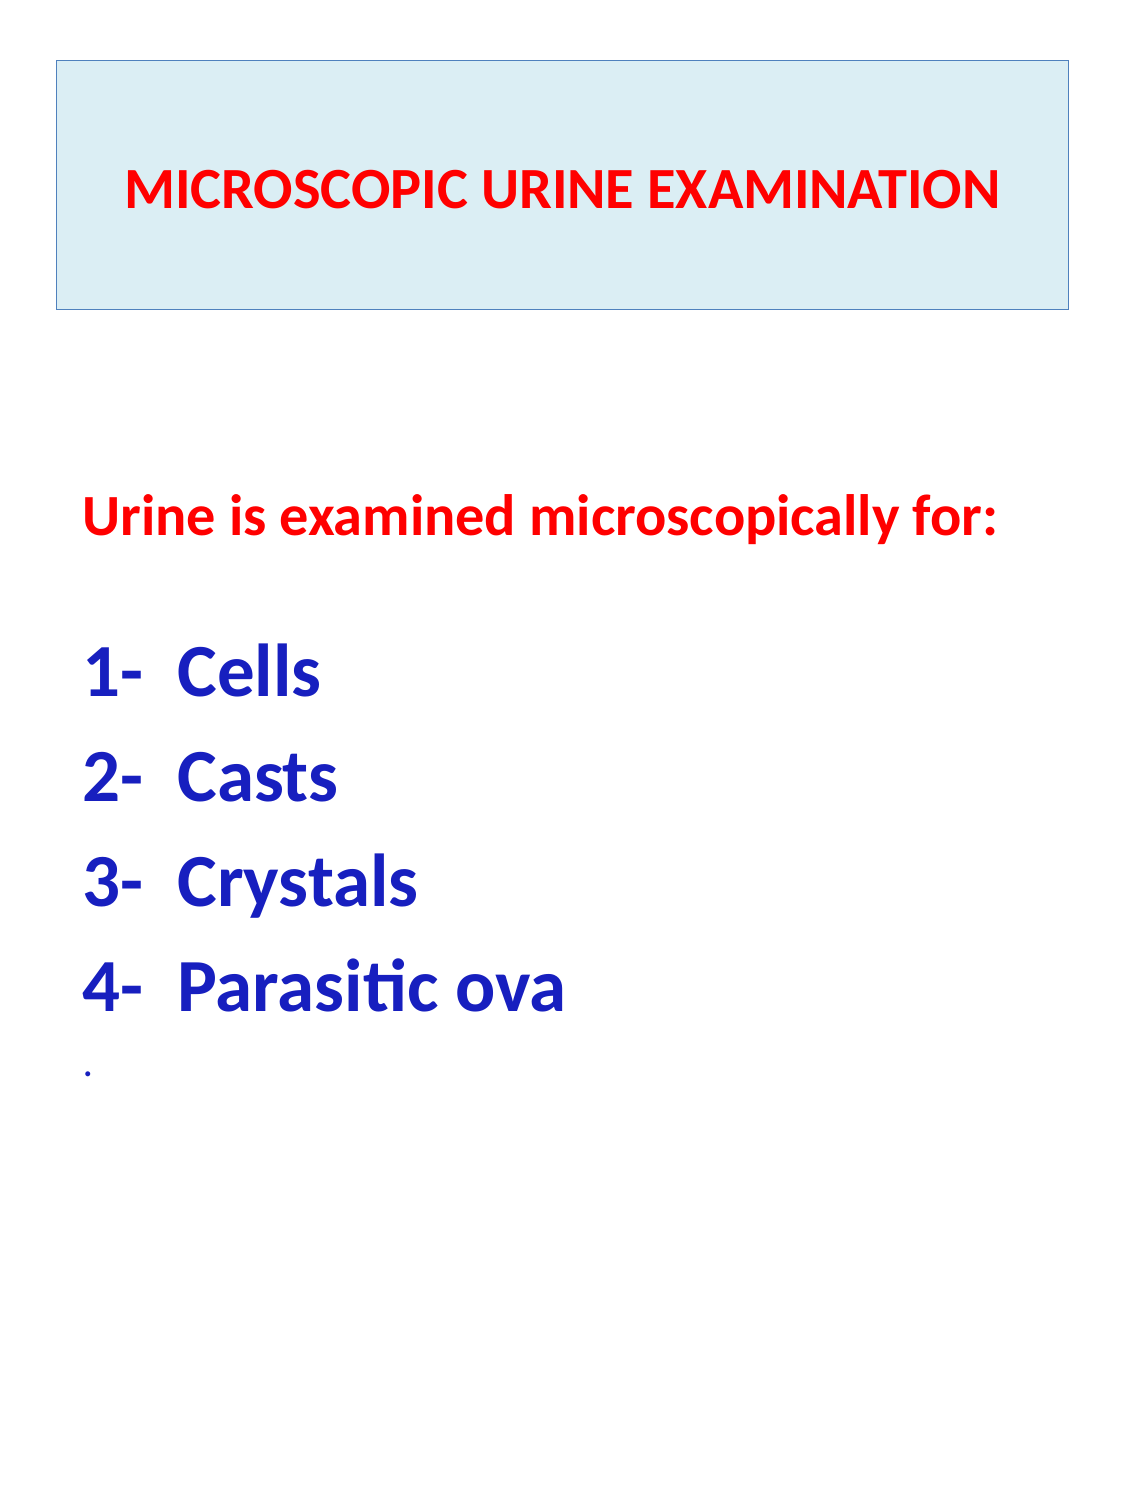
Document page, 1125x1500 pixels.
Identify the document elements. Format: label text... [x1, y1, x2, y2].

list Urine is examined microscopically for: 1- Cells 2- Casts 3- Crystals 4- Parasitic ova . [56, 350, 1069, 1340]
title MICROSCOPIC URINE EXAMINATION [56, 60, 1069, 310]
